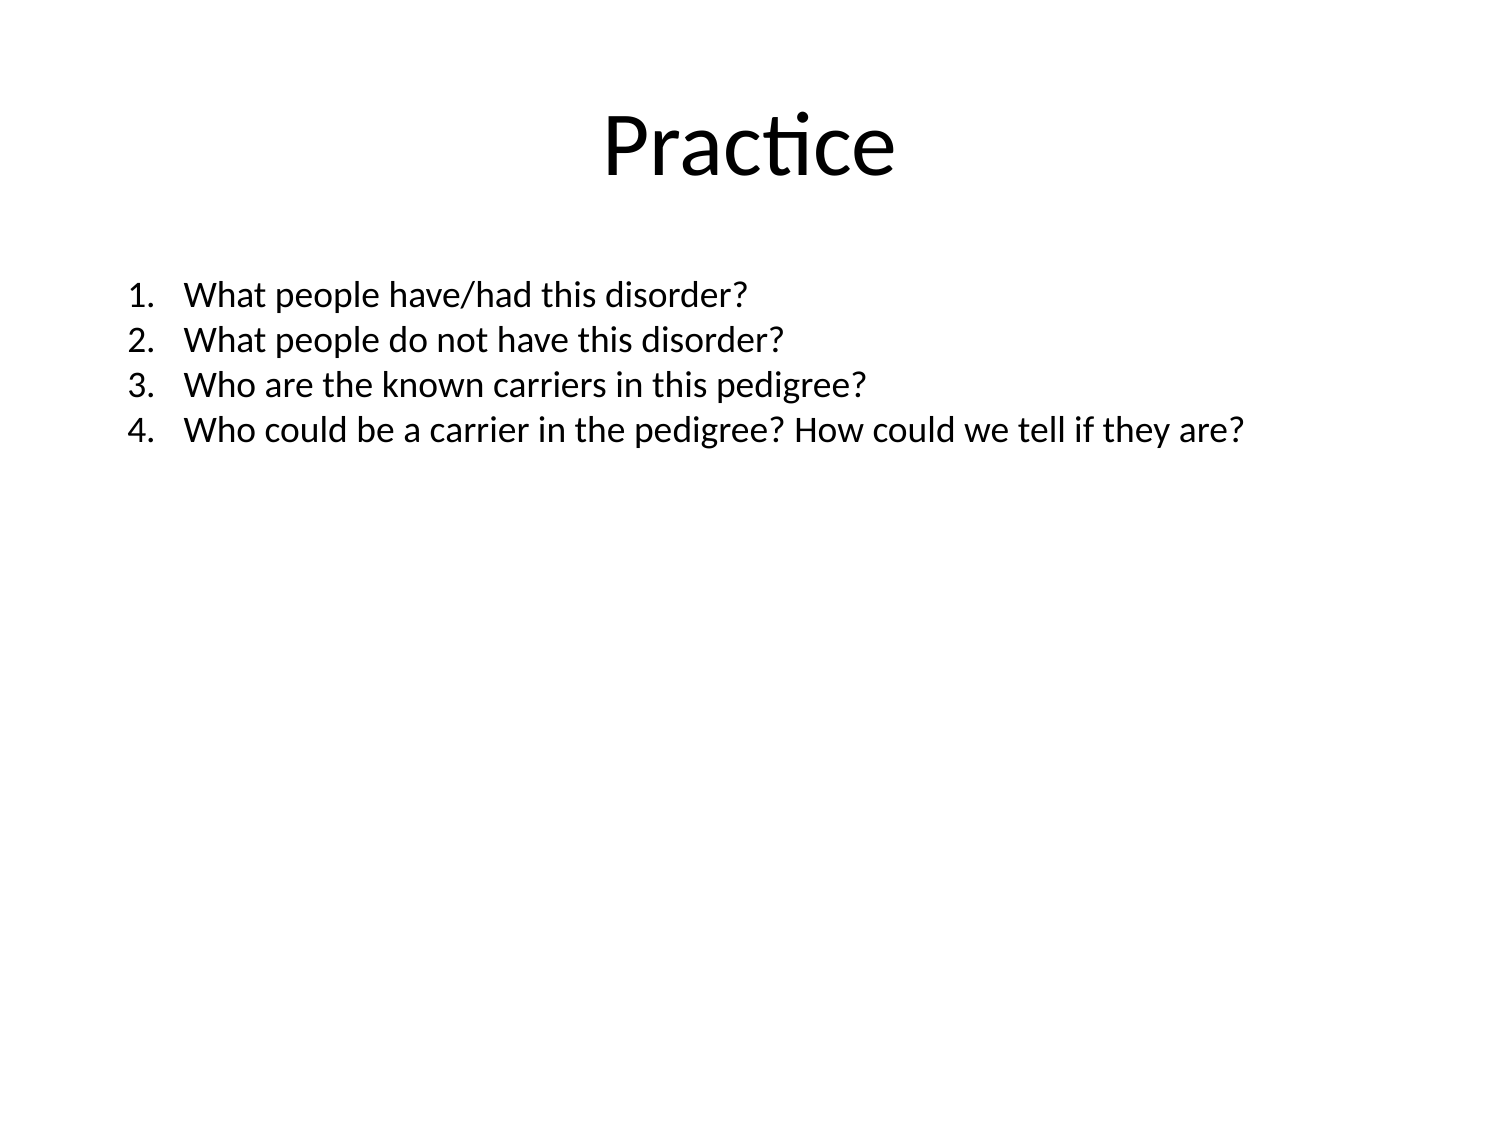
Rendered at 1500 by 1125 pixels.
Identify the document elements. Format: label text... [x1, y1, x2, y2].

text_box What people have/had this disorder? What people do not have this disorder? Who are the known carriers in this pedigree? Who could be a carrier in the pedigree? How could we tell if they are? [112, 262, 1400, 593]
title Practice [75, 45, 1425, 233]
